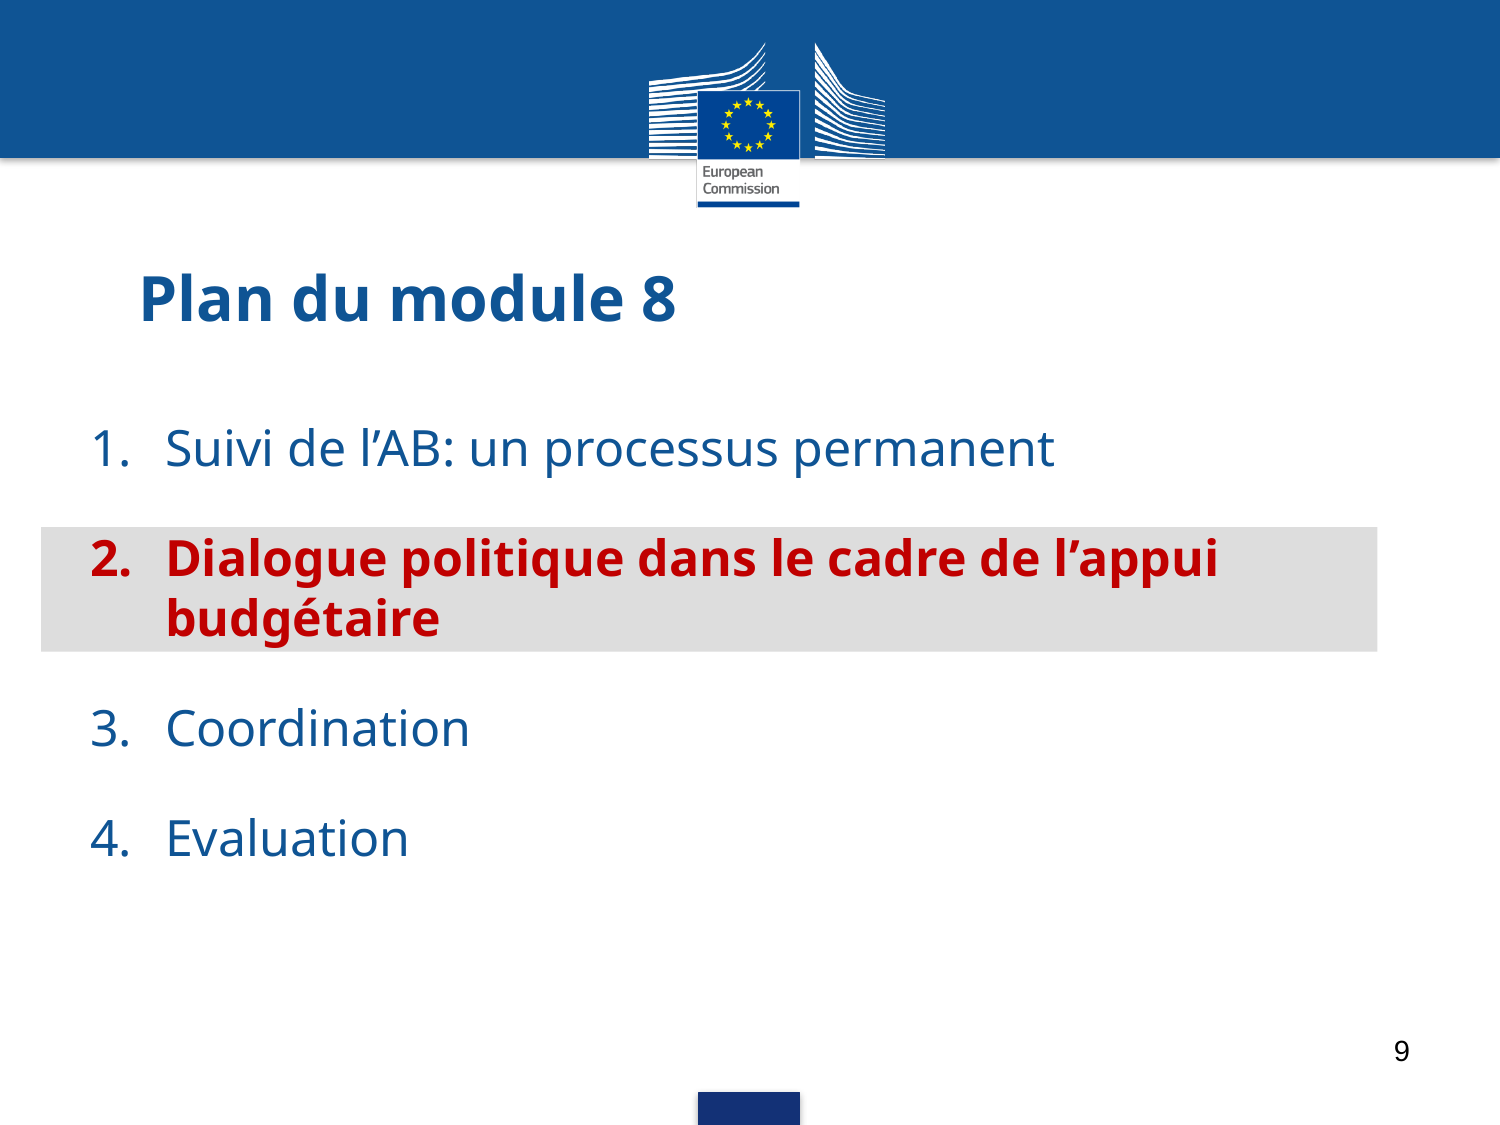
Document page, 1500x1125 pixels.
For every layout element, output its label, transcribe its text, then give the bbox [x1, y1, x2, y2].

list Suivi de l’AB: un processus permanent Dialogue politique dans le cadre de l’appui budgétaire Coordination Evaluation [74, 408, 1426, 988]
picture [649, 42, 885, 208]
text_box [41, 527, 74, 652]
title Plan du module 8 [64, 219, 1416, 374]
slide_number 9 [1074, 1024, 1426, 1103]
